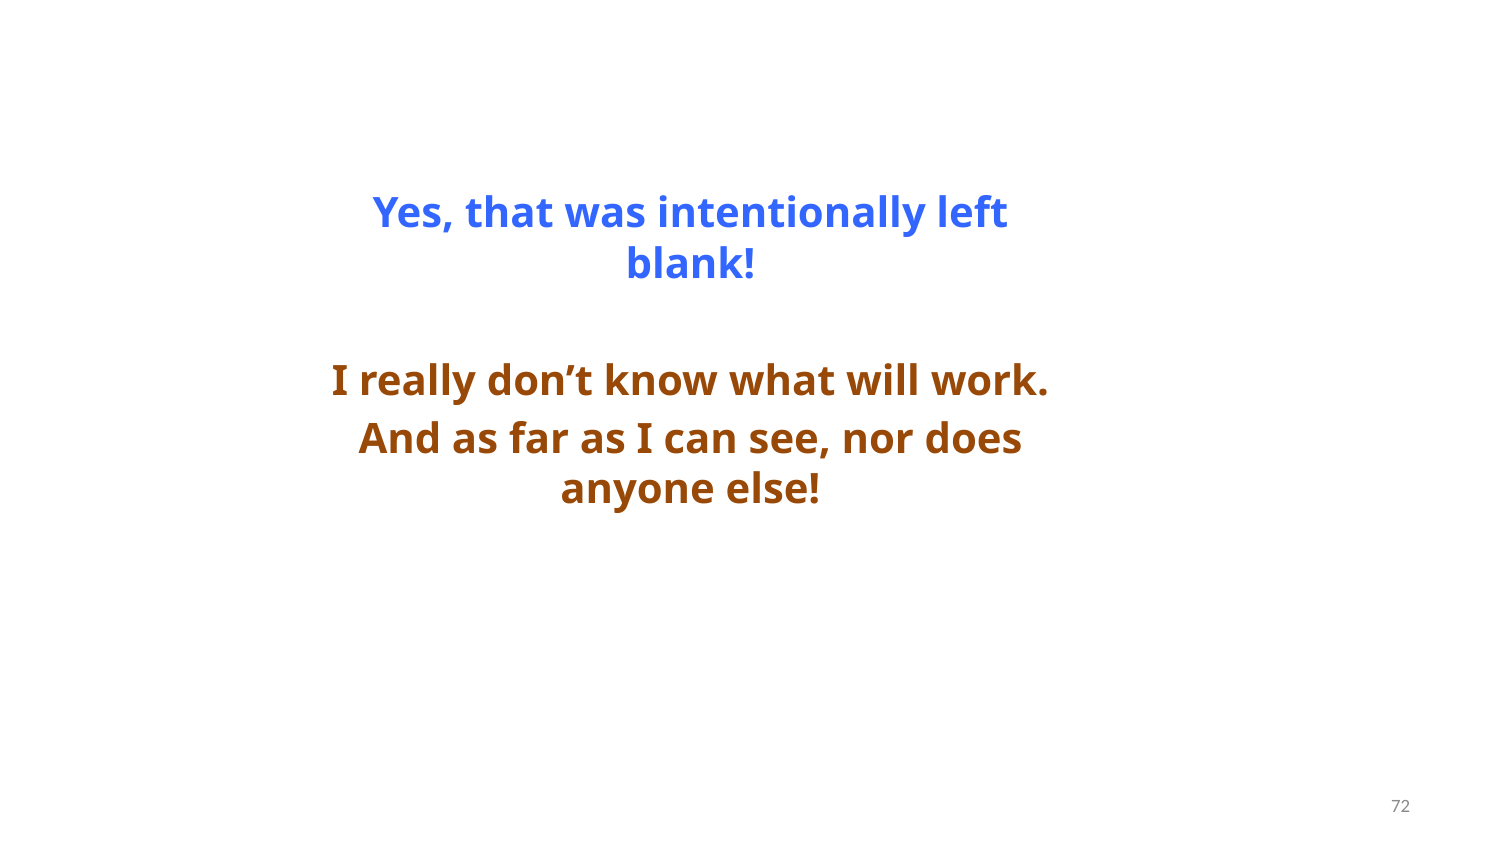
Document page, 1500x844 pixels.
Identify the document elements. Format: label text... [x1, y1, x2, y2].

list Yes, that was intentionally left blank! I really don’t know what will work. And as far as I can see, nor does anyone else! [310, 178, 1071, 556]
slide_number 72 [1074, 782, 1425, 827]
